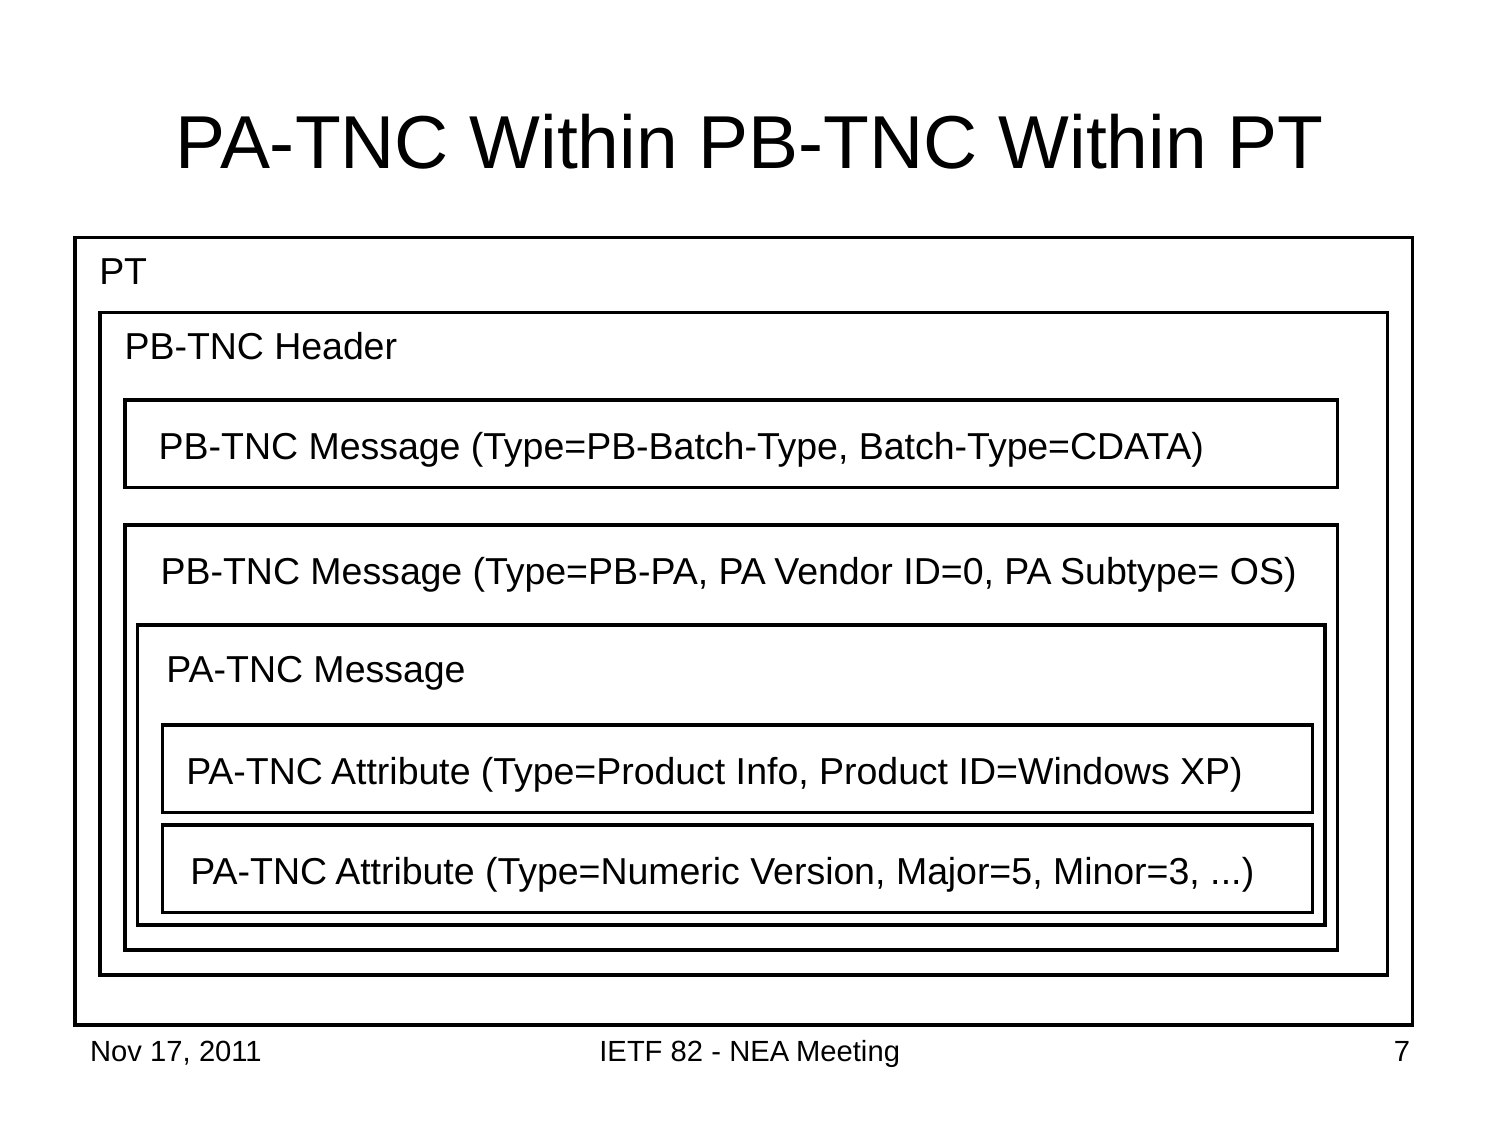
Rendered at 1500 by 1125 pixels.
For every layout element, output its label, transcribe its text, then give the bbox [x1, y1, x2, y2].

text_box [137, 624, 1325, 925]
text_box [124, 525, 1338, 950]
text_box [99, 312, 1388, 975]
text_box [162, 724, 1313, 813]
title PA-TNC Within PB-TNC Within PT [74, 44, 1426, 233]
text_box PA-TNC Attribute (Type=Product Info, Product ID=Windows XP) [171, 739, 1259, 800]
text_box PB-TNC Message (Type=PB-PA, PA Vendor ID=0, PA Subtype= OS) [145, 539, 1313, 600]
text_box [74, 237, 1413, 1025]
footer IETF 82 - NEA Meeting [512, 1024, 988, 1103]
text_box PT [84, 239, 163, 300]
slide_number 7 [1074, 1024, 1426, 1103]
text_box PB-TNC Header [109, 314, 412, 375]
text_box PB-TNC Message (Type=PB-Batch-Type, Batch-Type=CDATA) [144, 414, 1220, 475]
text_box PA-TNC Message [151, 637, 481, 698]
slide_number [74, 1024, 426, 1103]
text_box [162, 824, 1313, 913]
text_box PA-TNC Attribute (Type=Numeric Version, Major=5, Minor=3, ...) [175, 839, 1270, 900]
text_box [124, 399, 1338, 488]
